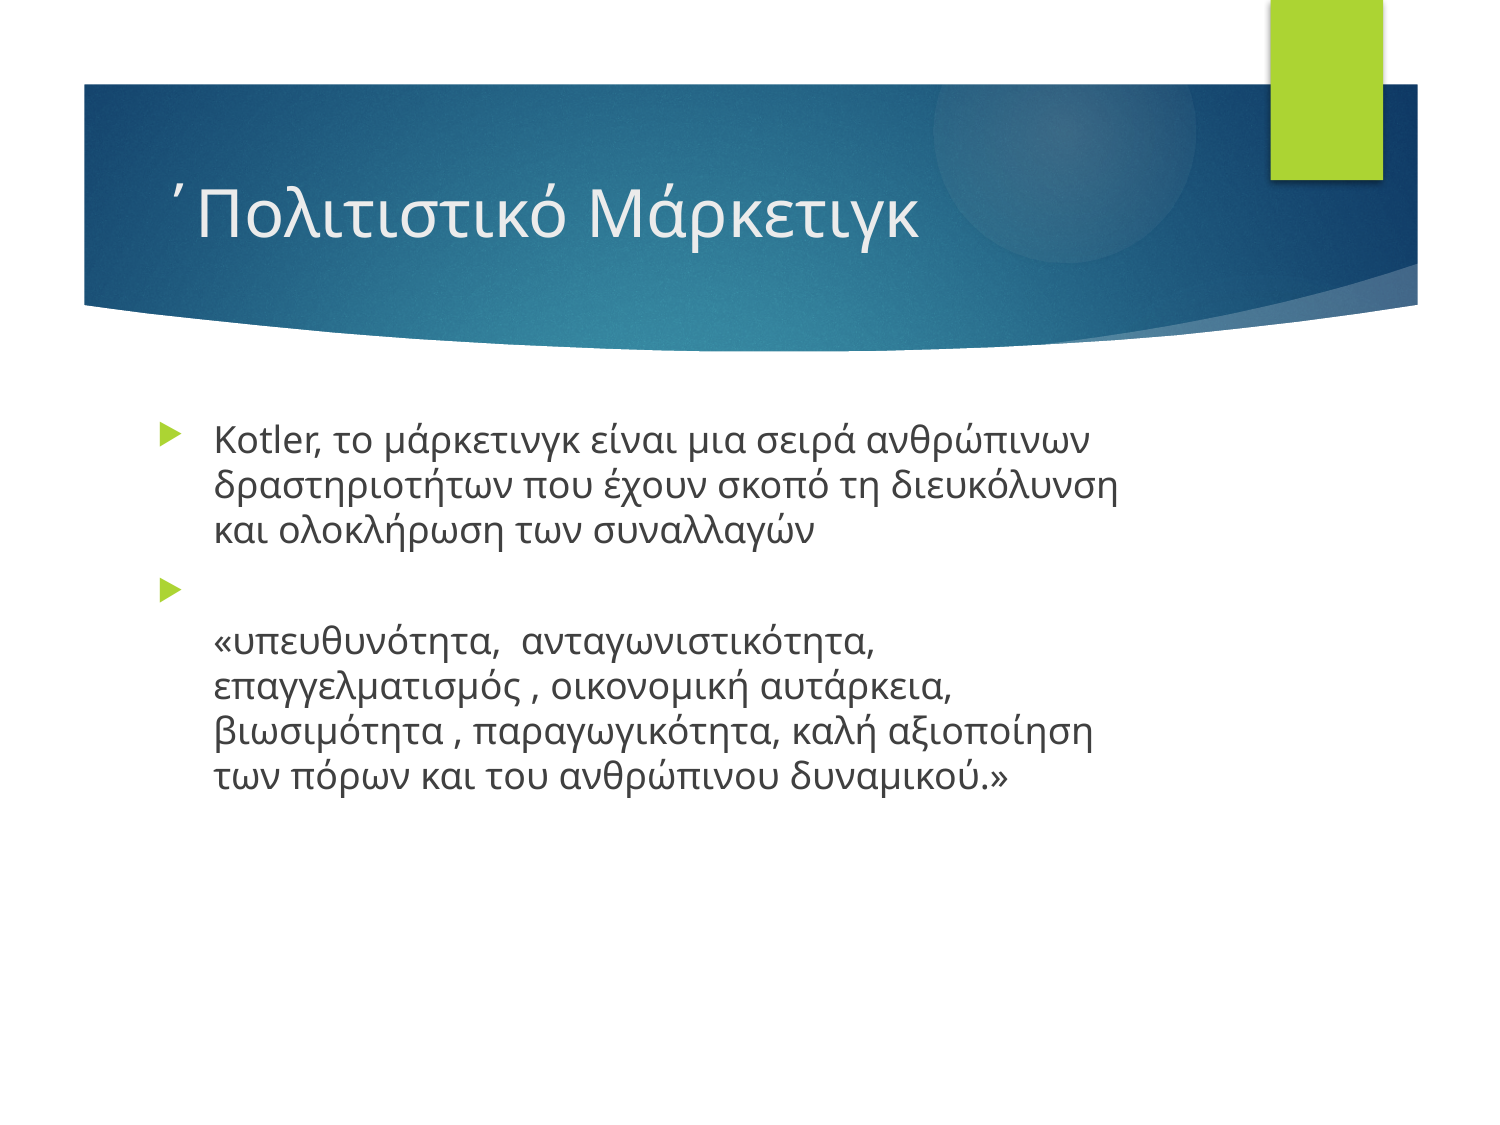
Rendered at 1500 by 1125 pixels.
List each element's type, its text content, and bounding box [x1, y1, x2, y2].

title ΄Πολιτιστικό Μάρκετιγκ [142, 152, 1183, 269]
list Kotler, το μάρκετινγκ είναι μια σειρά ανθρώπινων δραστηριοτήτων που έχουν σκοπό τη διευκόλυνση και ολοκλήρωση των συναλλαγών «υπευθυνότητα, ανταγωνιστικότητα, επαγγελματισμός , οικονομική αυτάρκεια, βιωσιμότητα , παραγωγικότητα, καλή αξιοποίηση των πόρων και του ανθρώπινου δυναμικού.» [142, 408, 1183, 988]
